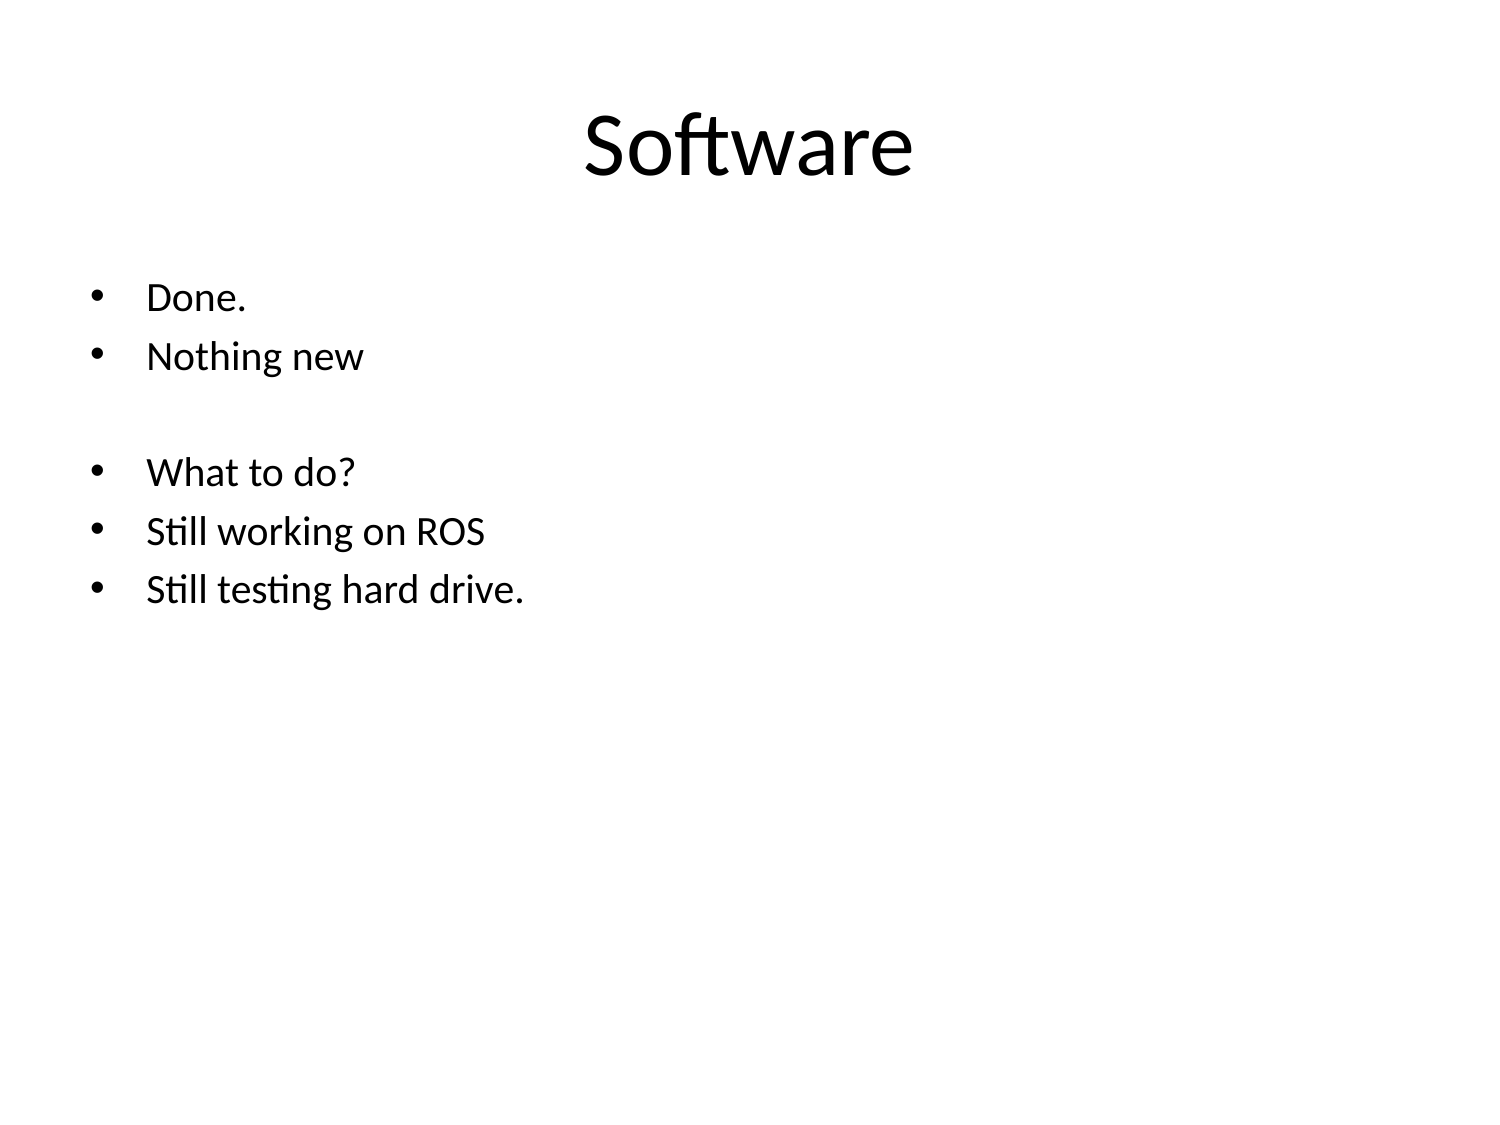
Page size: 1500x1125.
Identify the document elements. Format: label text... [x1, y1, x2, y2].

title Software [75, 45, 1425, 233]
list Done. Nothing new What to do? Still working on ROS Still testing hard drive. [75, 262, 1425, 1005]
